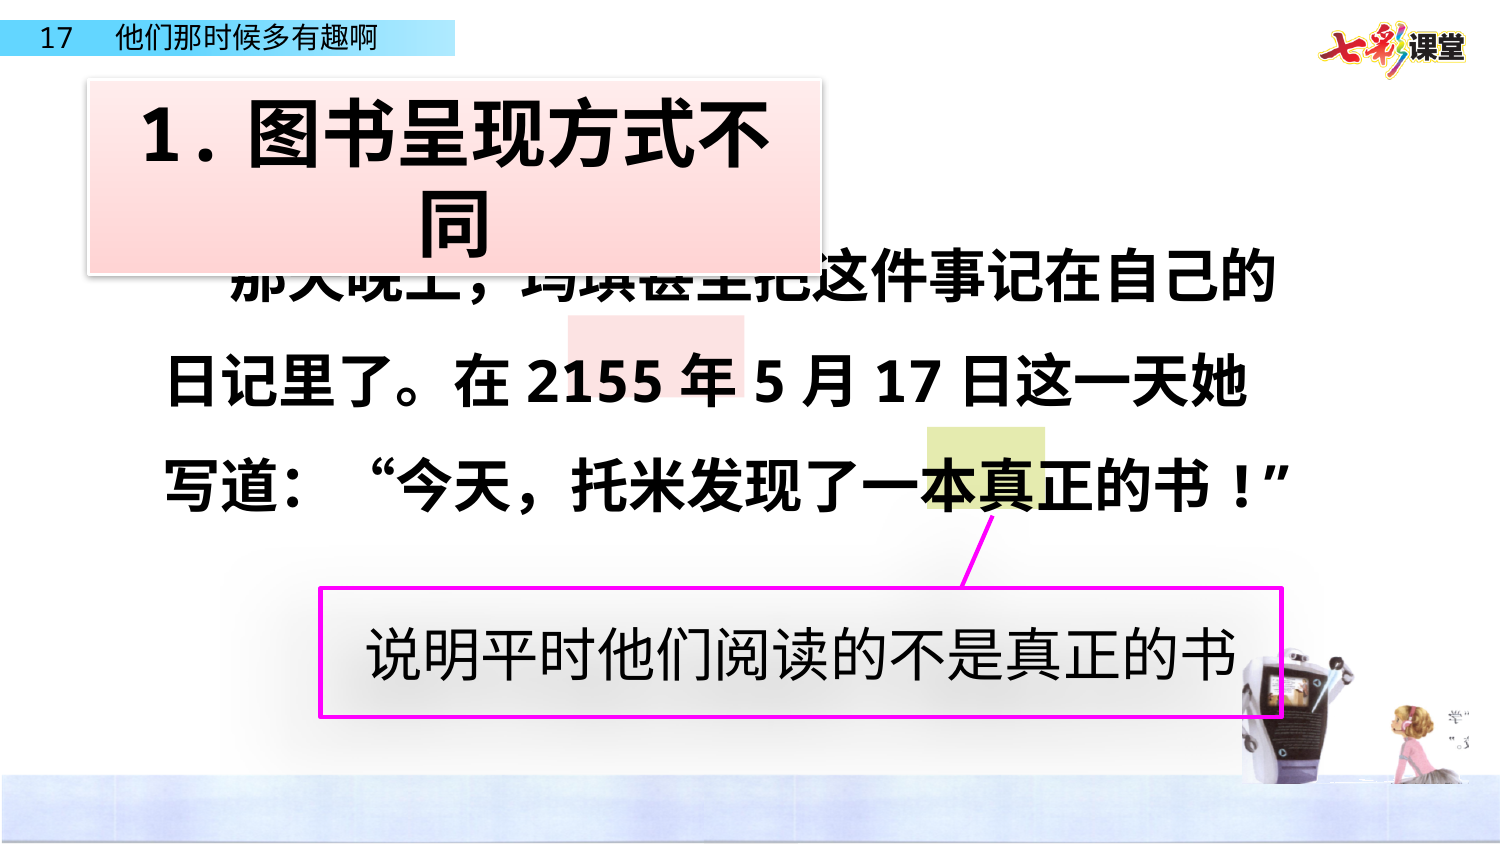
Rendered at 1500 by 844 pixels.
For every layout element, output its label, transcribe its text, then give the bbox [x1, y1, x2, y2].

picture [1316, 20, 1468, 80]
text_box 1.图书呈现方式不同 [88, 79, 822, 275]
text_box 那天晚上，玛琪甚至把这件事记在自己的日记里了。在2155年5月17日这一天她写道：“今天，托米发现了一本真正的书!” [147, 197, 1313, 527]
text_box 说明平时他们阅读的不是真正的书 [318, 514, 1284, 719]
picture [0, 639, 1500, 844]
